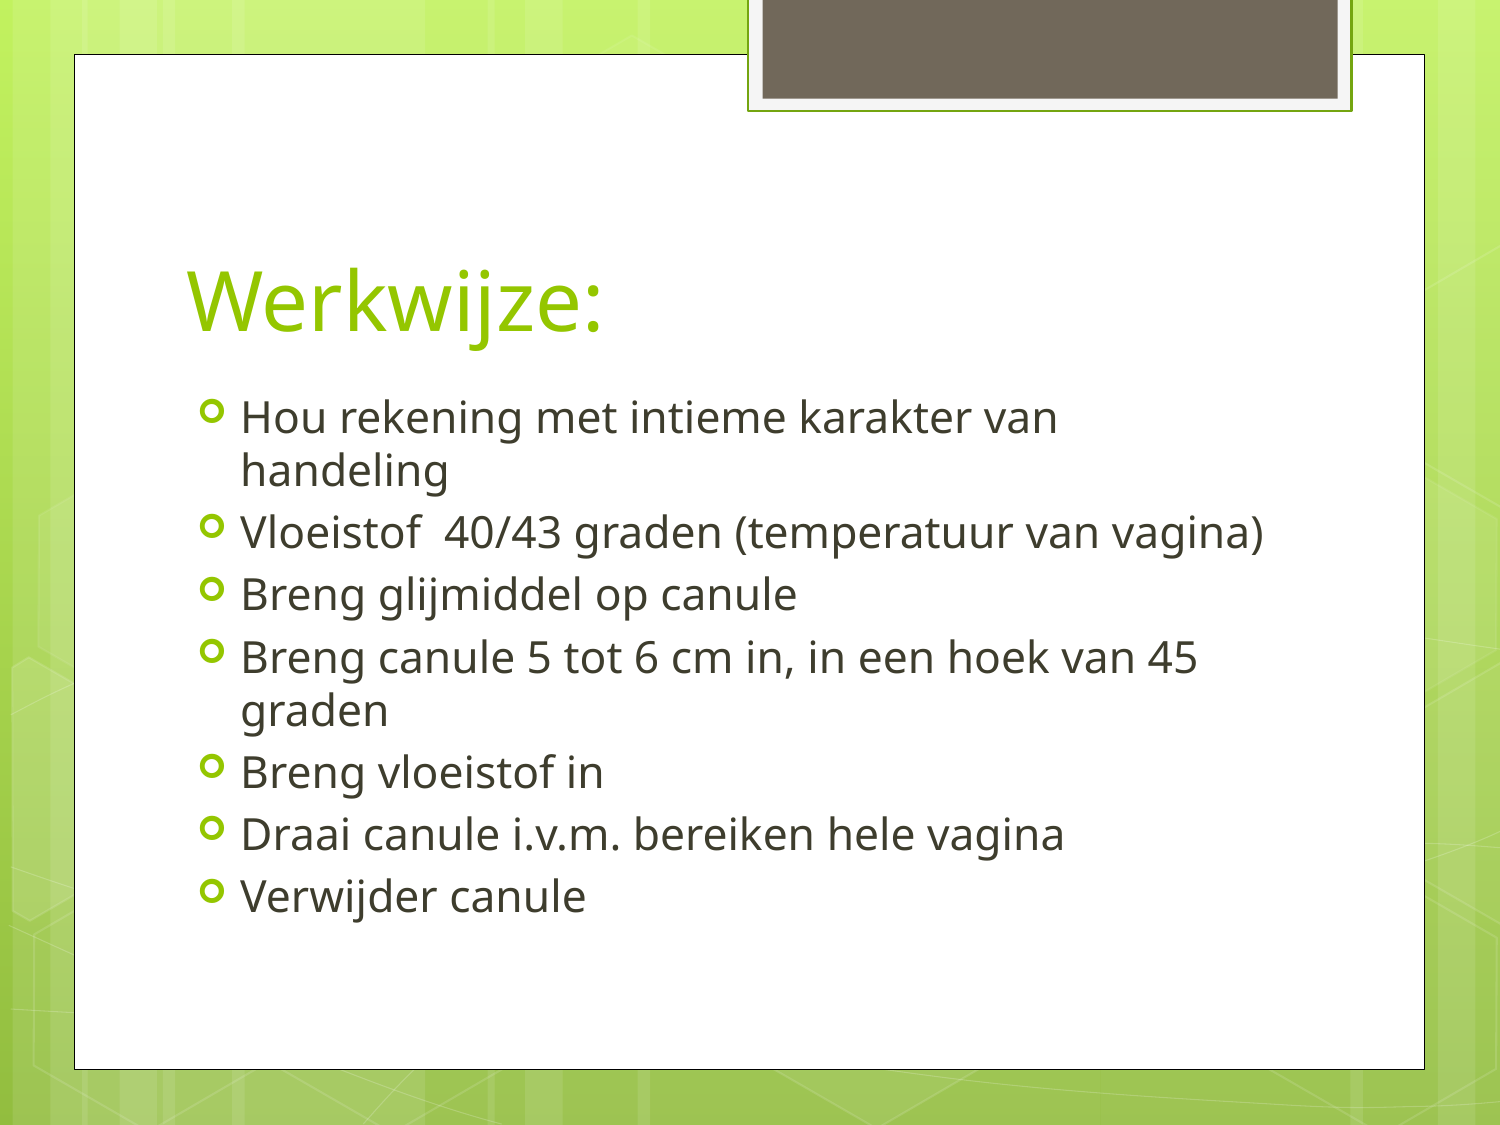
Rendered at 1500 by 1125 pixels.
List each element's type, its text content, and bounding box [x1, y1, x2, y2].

title Werkwijze: [171, 168, 1324, 357]
list Hou rekening met intieme karakter van handeling Vloeistof 40/43 graden (temperatuur van vagina) Breng glijmiddel op canule Breng canule 5 tot 6 cm in, in een hoek van 45 graden Breng vloeistof in Draai canule i.v.m. bereiken hele vagina Verwijder canule [171, 381, 1283, 957]
